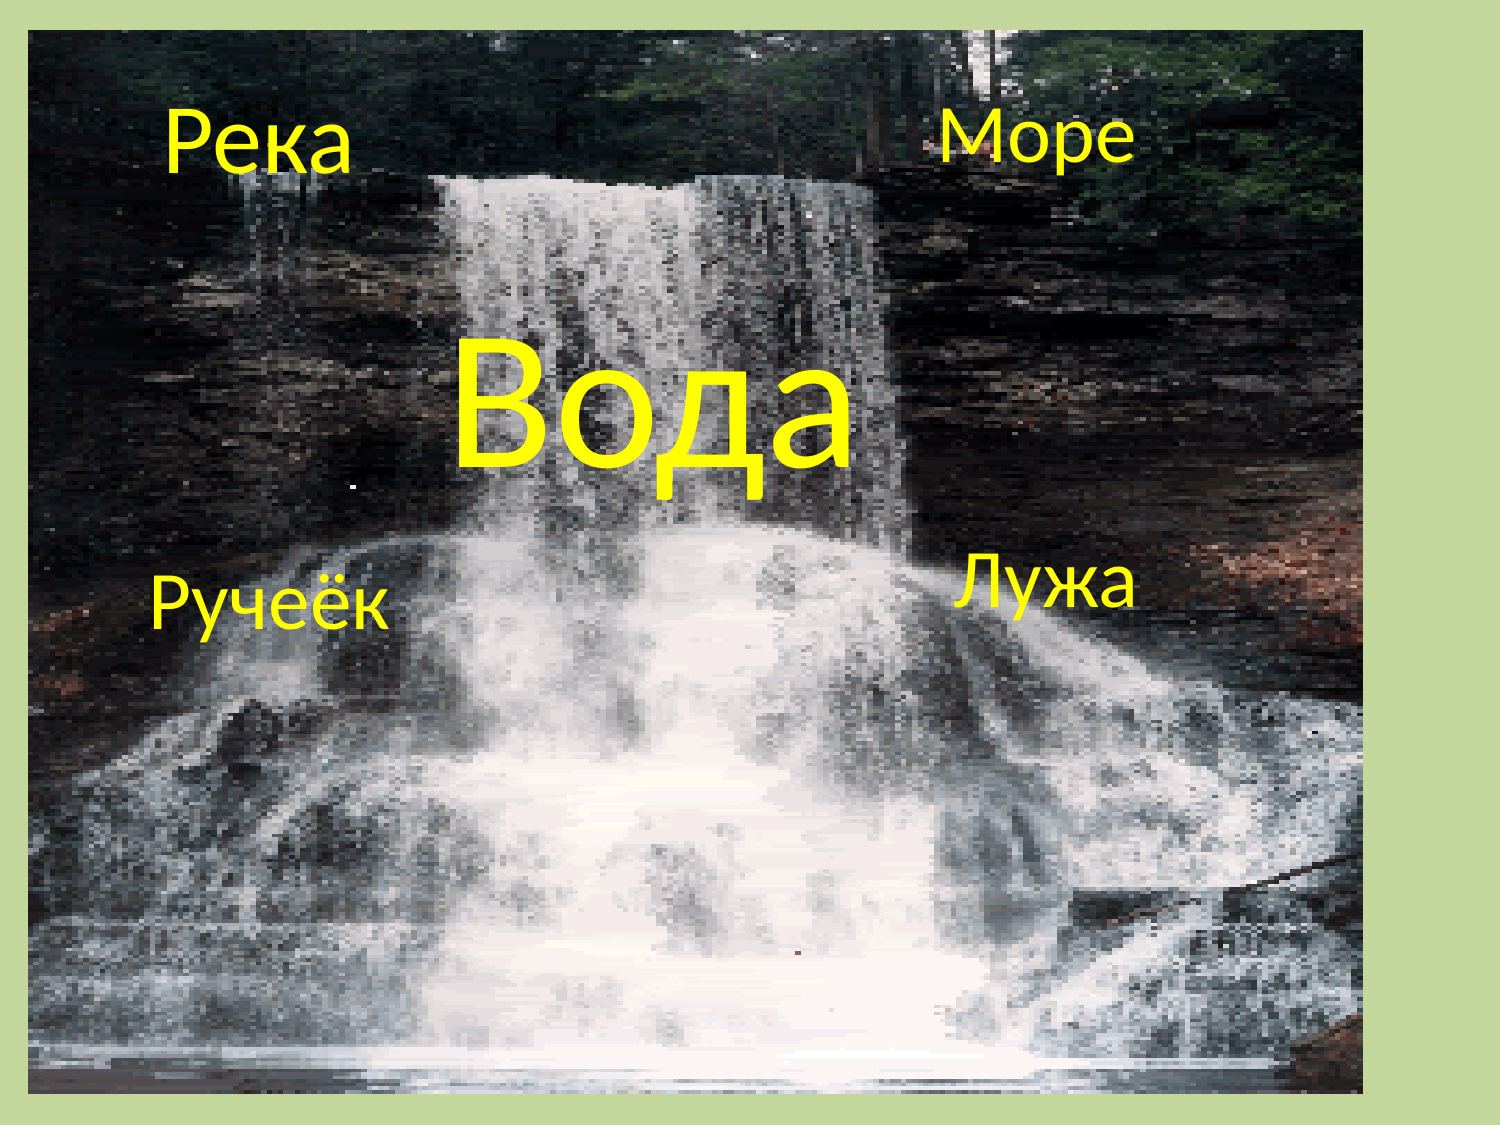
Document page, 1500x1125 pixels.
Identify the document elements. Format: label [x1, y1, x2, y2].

picture [27, 30, 1364, 1095]
